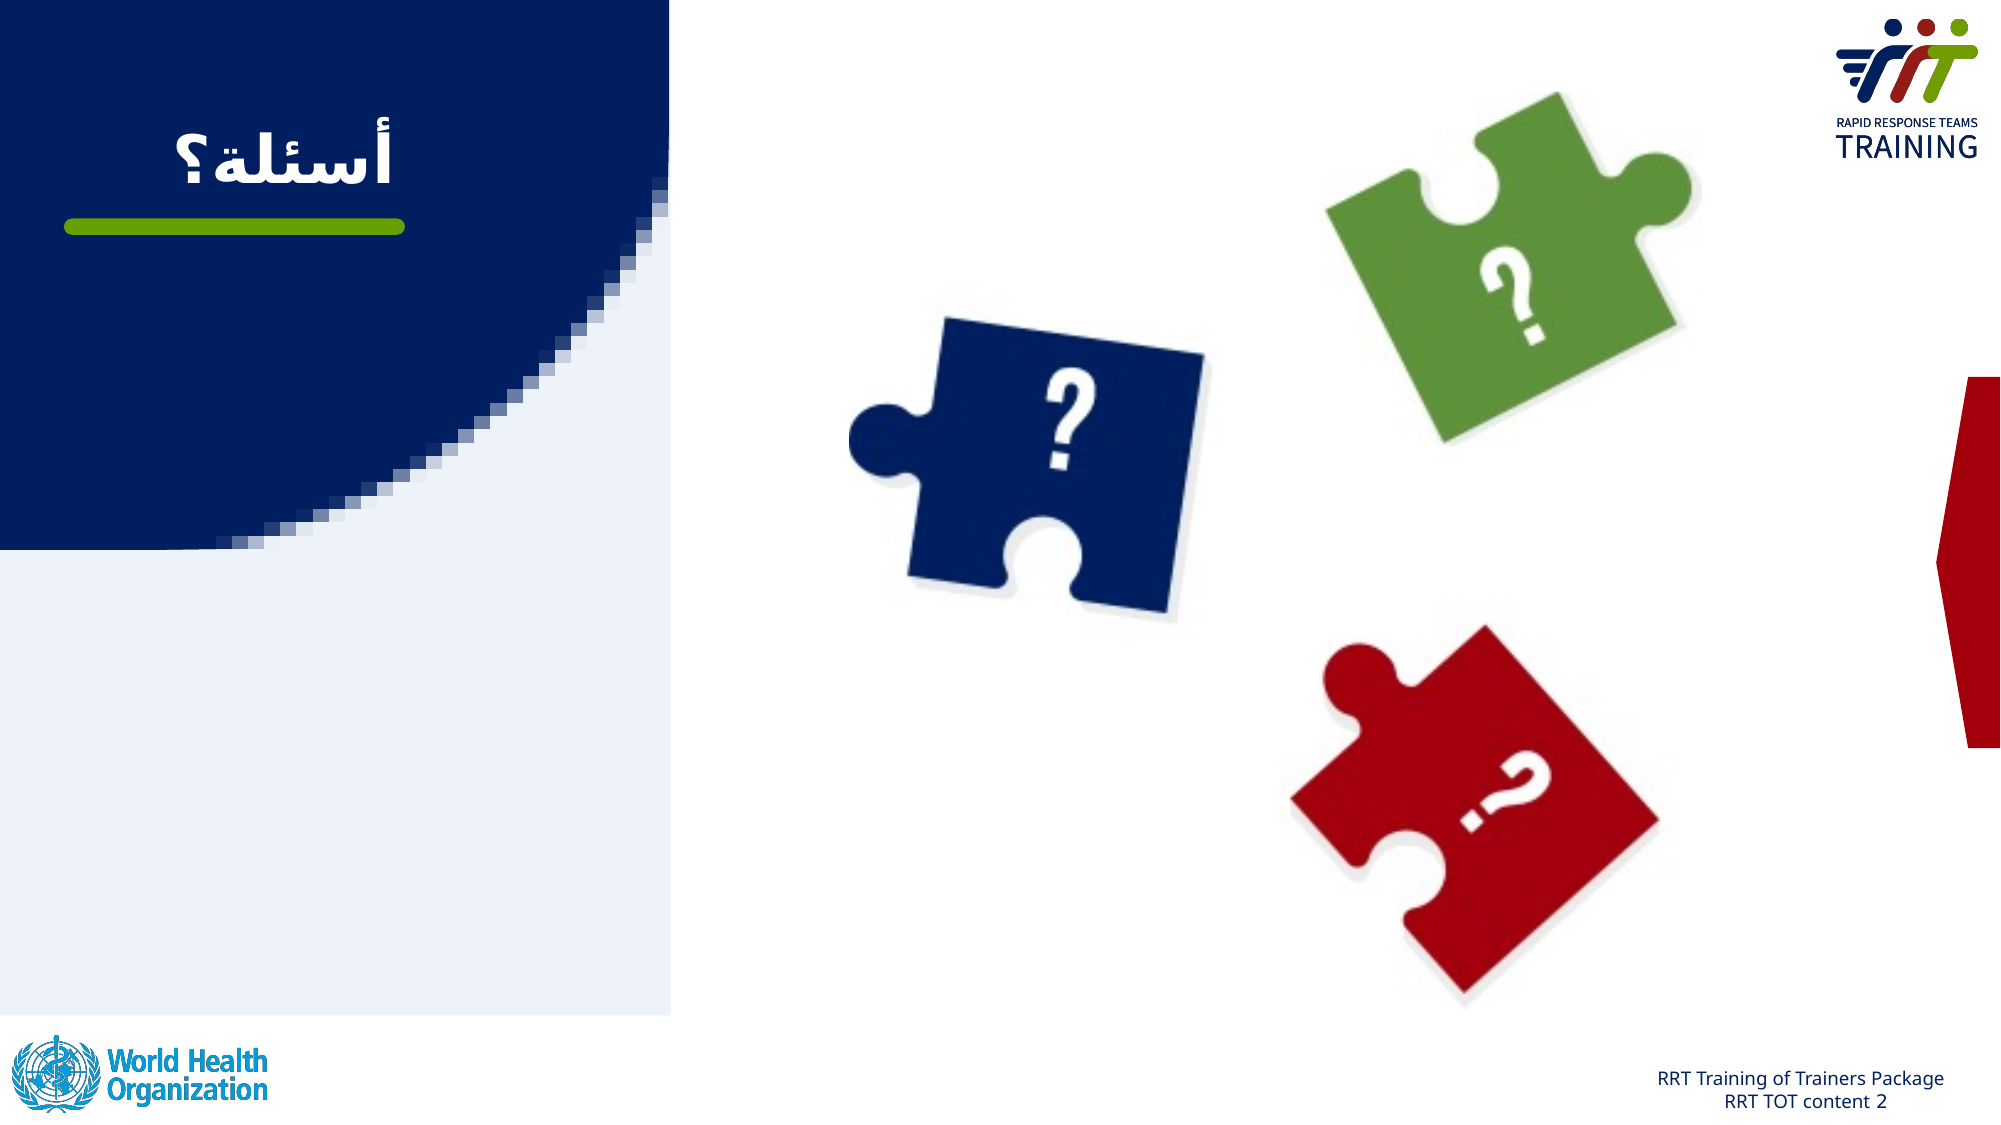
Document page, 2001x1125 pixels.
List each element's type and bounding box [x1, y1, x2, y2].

picture [30, 1083, 37, 1091]
picture [40, 1062, 47, 1070]
picture [71, 1053, 90, 1091]
picture [24, 1054, 36, 1087]
picture [849, 90, 1702, 1009]
picture [12, 1083, 48, 1113]
picture [36, 1088, 78, 1105]
picture [34, 1054, 43, 1078]
picture [0, 0, 670, 551]
picture [22, 1062, 26, 1077]
picture [12, 1035, 54, 1068]
picture [1835, 19, 1978, 167]
picture [50, 1108, 62, 1113]
picture [46, 1056, 54, 1062]
picture [59, 1035, 267, 1113]
